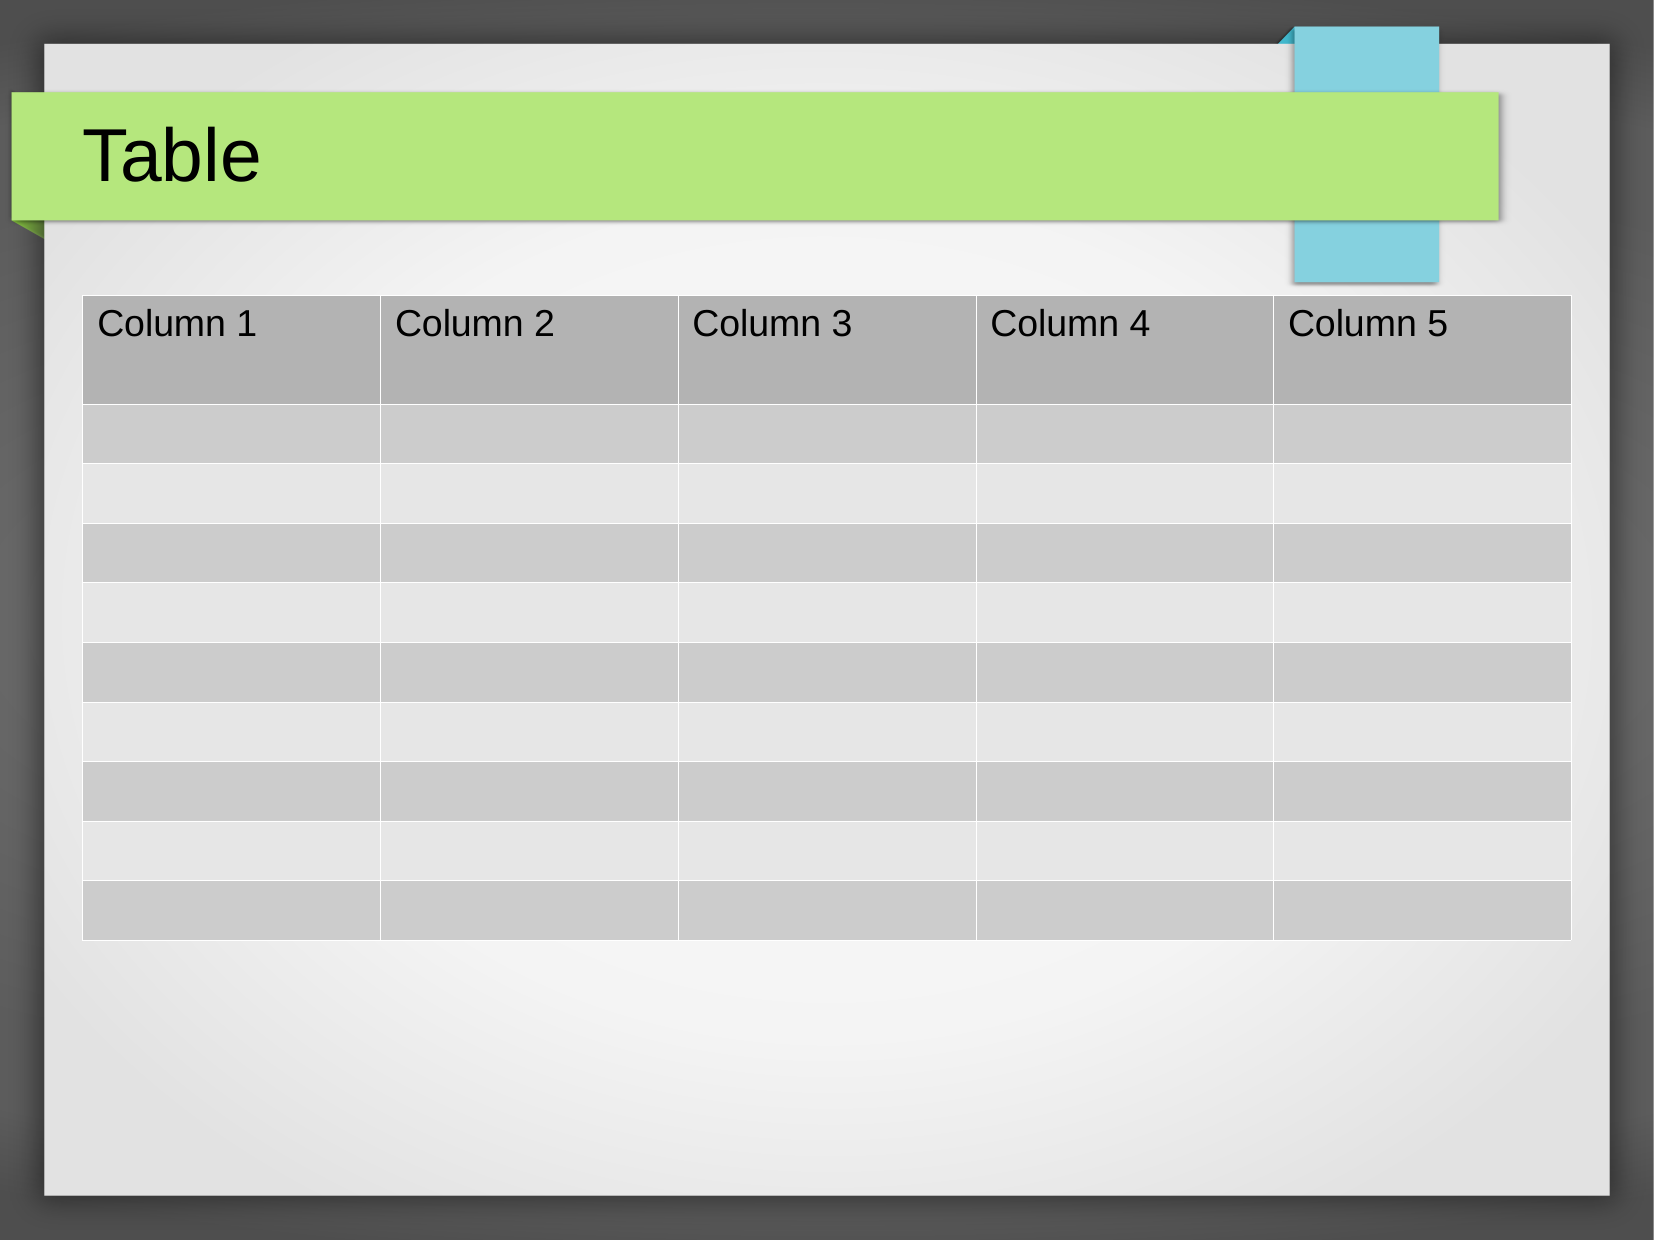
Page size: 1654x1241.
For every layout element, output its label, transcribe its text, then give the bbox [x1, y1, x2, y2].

table_cell [679, 583, 976, 642]
table_cell [1274, 881, 1571, 940]
table_header Column 1 [83, 296, 380, 404]
table_cell [381, 524, 678, 582]
table_cell [1274, 762, 1571, 821]
table_cell [83, 822, 380, 880]
table_cell [977, 762, 1273, 821]
table_cell [679, 405, 976, 463]
table_header Column 4 [977, 296, 1273, 404]
table_cell [1274, 583, 1571, 642]
table_cell [83, 762, 380, 821]
table_cell [977, 464, 1273, 523]
table_cell [381, 405, 678, 463]
table_cell [83, 524, 380, 582]
table_cell [977, 405, 1273, 463]
table_cell [1274, 405, 1571, 463]
table_cell [381, 703, 678, 761]
table_cell [679, 762, 976, 821]
table_cell [1274, 703, 1571, 761]
table_cell [977, 703, 1273, 761]
table_cell [381, 643, 678, 702]
table_cell [381, 881, 678, 940]
table_cell [381, 822, 678, 880]
table_cell [381, 762, 678, 821]
title Table [82, 94, 1264, 213]
picture [0, 0, 1654, 1240]
table_cell [679, 643, 976, 702]
table_cell [679, 464, 976, 523]
table_cell [83, 405, 380, 463]
table_cell [83, 643, 380, 702]
table_cell [679, 703, 976, 761]
table_cell [83, 464, 380, 523]
table_cell [1274, 643, 1571, 702]
table_cell [977, 643, 1273, 702]
table_cell [381, 464, 678, 523]
table_cell [1274, 524, 1571, 582]
table_cell [679, 881, 976, 940]
table_cell [83, 583, 380, 642]
table_cell [977, 881, 1273, 940]
table_header Column 2 [381, 296, 678, 404]
table_header Column 5 [1274, 296, 1571, 404]
table_cell [381, 583, 678, 642]
table_cell [679, 822, 976, 880]
table_cell [679, 524, 976, 582]
table_cell [1274, 822, 1571, 880]
table_cell [977, 822, 1273, 880]
table_cell [1274, 464, 1571, 523]
table_header Column 3 [679, 296, 976, 404]
table_cell [977, 583, 1273, 642]
table_cell [977, 524, 1273, 582]
table_cell [83, 881, 380, 940]
table_cell [83, 703, 380, 761]
